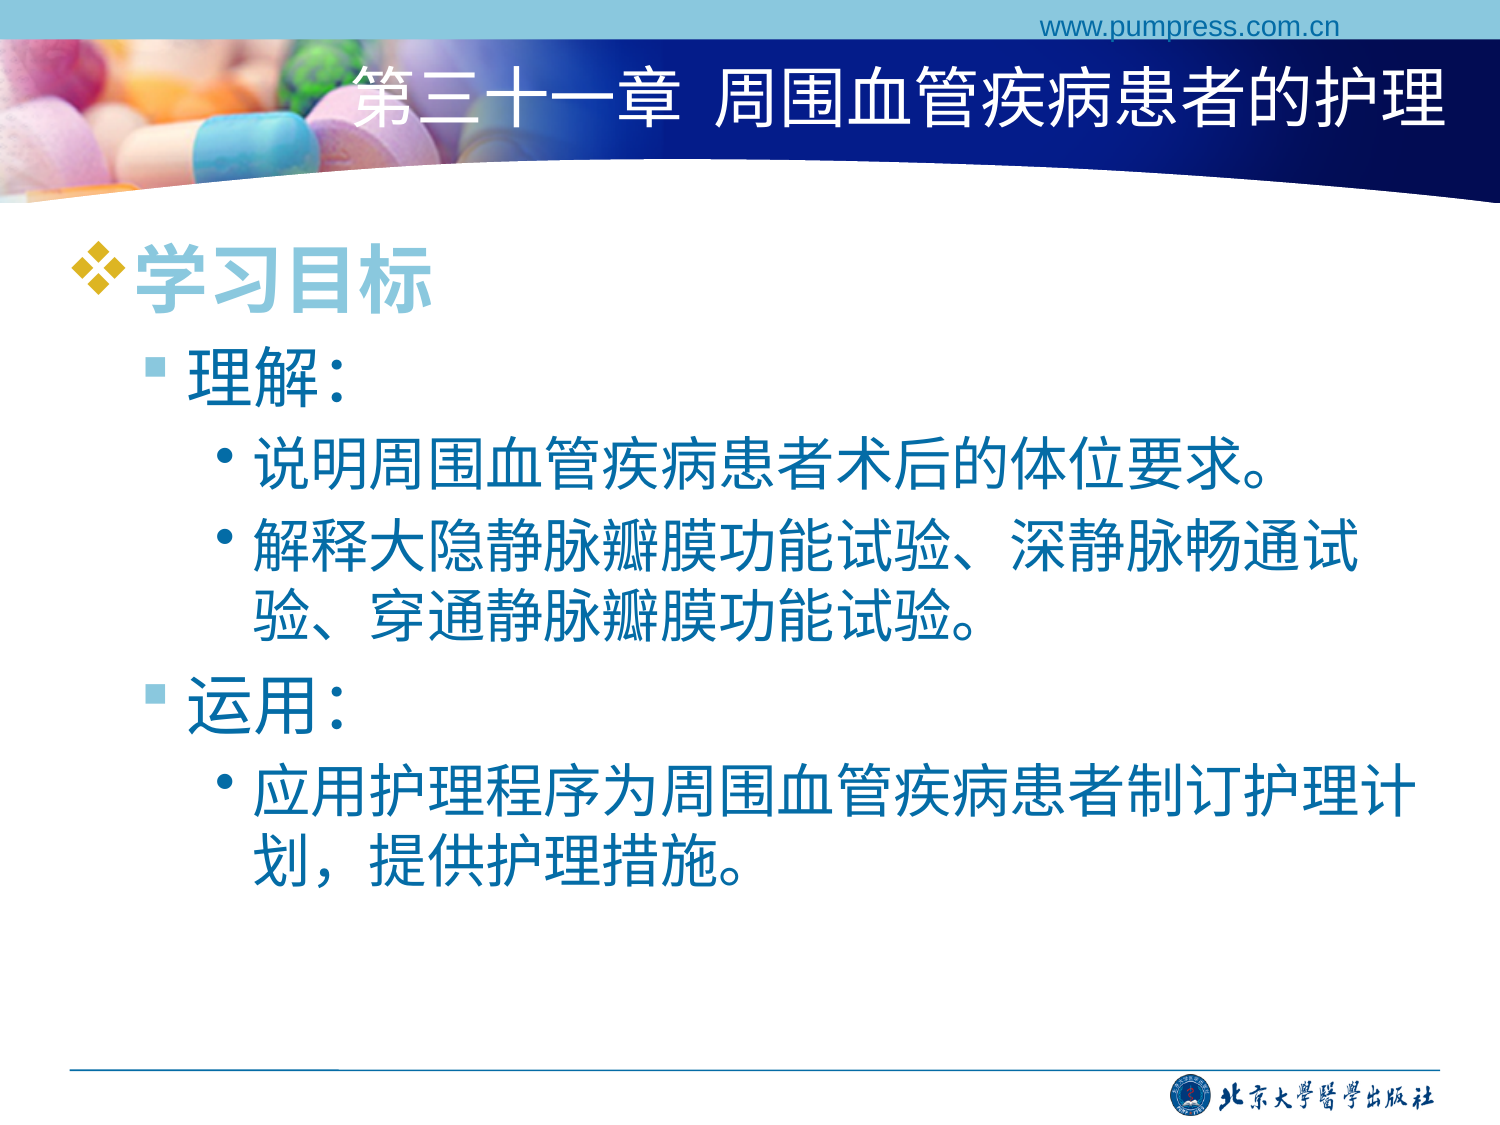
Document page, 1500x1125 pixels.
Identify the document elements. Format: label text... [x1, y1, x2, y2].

list 学习目标 理解： 说明周围血管疾病患者术后的体位要求。 解释大隐静脉瓣膜功能试验、深静脉畅通试验、穿通静脉瓣膜功能试验。 运用： 应用护理程序为周围血管疾病患者制订护理计划，提供护理措施。 [49, 224, 1463, 1026]
picture [1170, 1074, 1436, 1118]
slide_number www.pumpress.com.cn [1025, 0, 1463, 38]
picture [0, 40, 1500, 203]
title 第三十一章 周围血管疾病患者的护理 [137, 49, 1463, 143]
